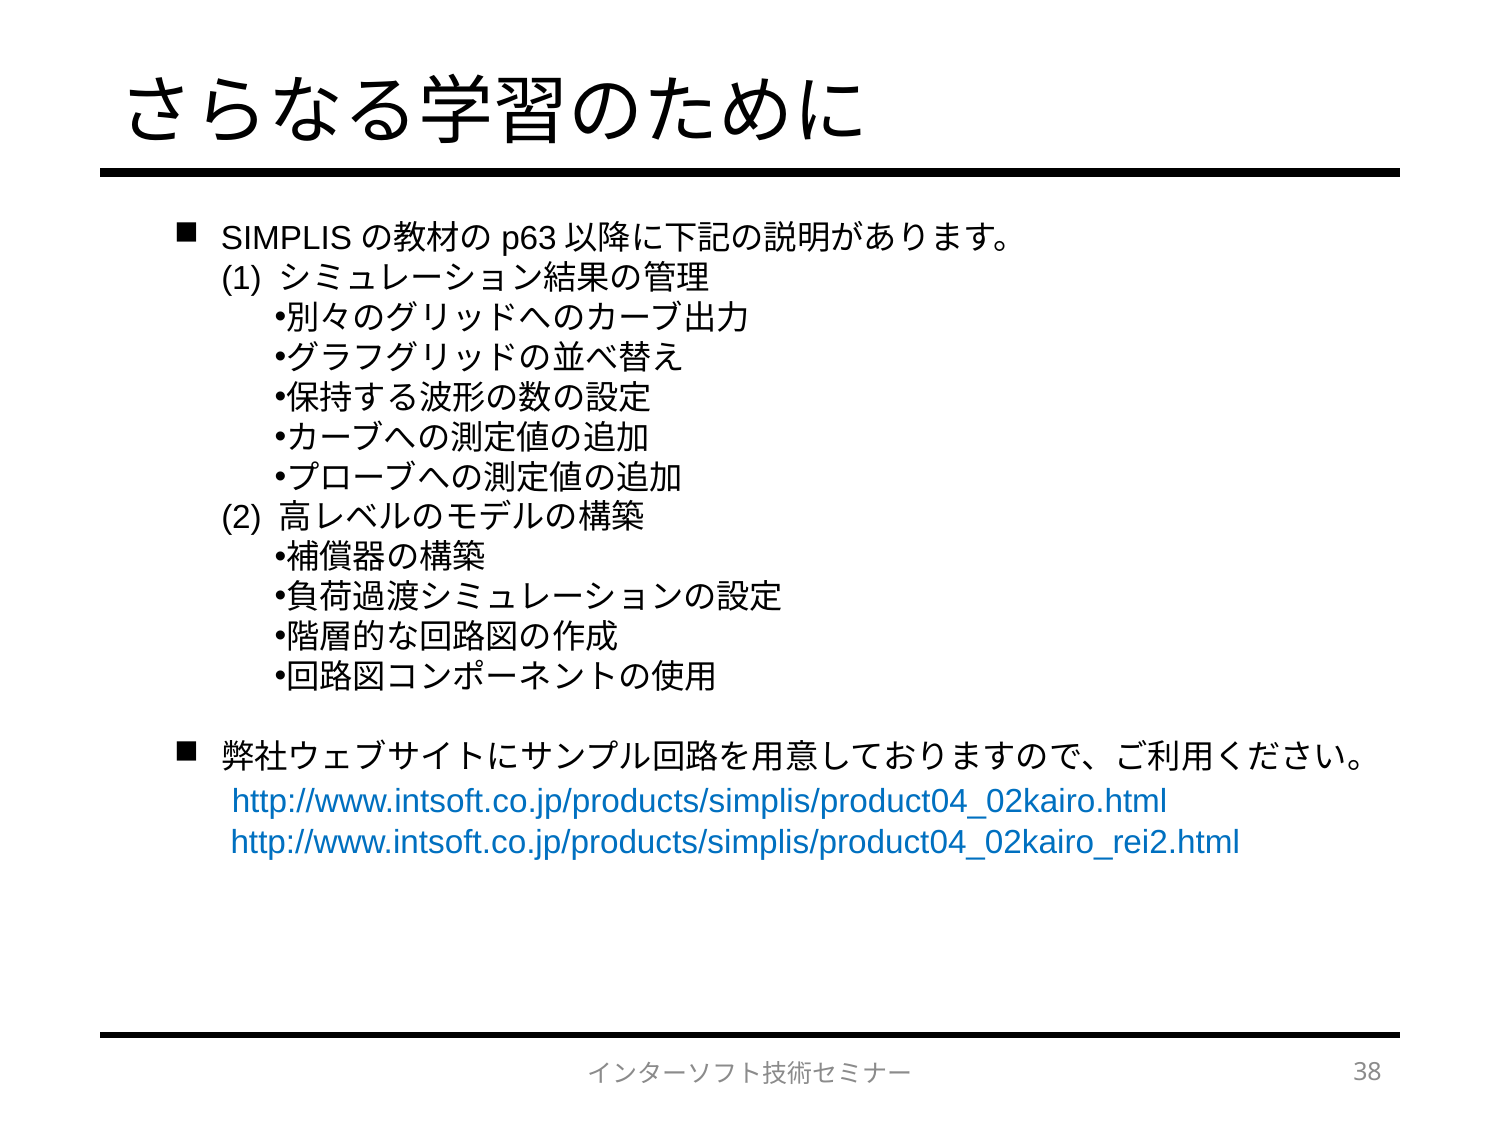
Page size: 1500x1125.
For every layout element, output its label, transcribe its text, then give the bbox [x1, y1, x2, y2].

slide_number 38 [1059, 1042, 1397, 1103]
text_box SIMPLISの教材のp63以降に下記の説明があります。 (1) シミュレーション結果の管理 別々のグリッドへのカーブ出力 グラフグリッドの並べ替え 保持する波形の数の設定 カーブへの測定値の追加 プローブへの測定値の追加 (2) 高レベルのモデルの構築 補償器の構築 負荷過渡シミュレーションの設定 階層的な回路図の作成 回路図コンポーネントの使用 弊社ウェブサイトにサンプル回路を用意しておりますので、ご利用ください。 http://www.intsoft.co.jp/products/simplis/product04_02kairo.html http://www.intsoft.co.jp/products/simplis/product04_02kairo_rei2.html [159, 208, 1424, 908]
footer インターソフト技術セミナー [496, 1042, 1004, 1103]
title さらなる学習のために [103, 59, 1403, 167]
